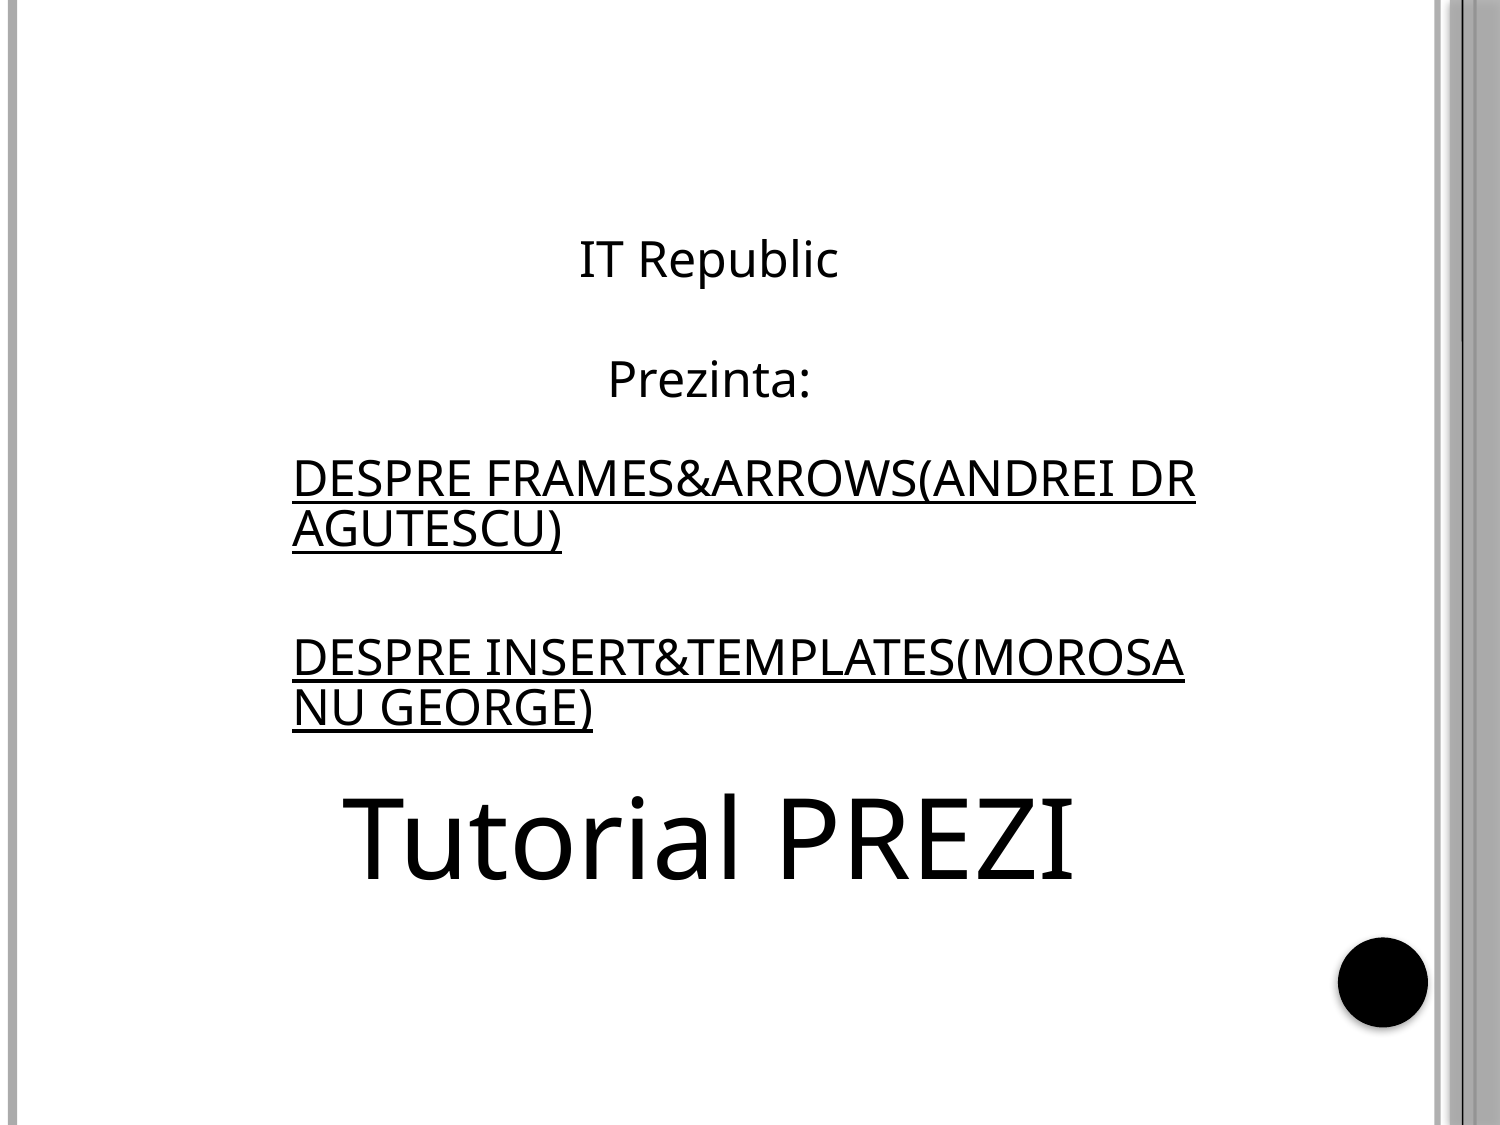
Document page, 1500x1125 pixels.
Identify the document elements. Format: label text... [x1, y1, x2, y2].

text_box IT Republic Prezinta: Tutorial PREZI [123, 219, 1296, 910]
text_box DESPRE FRAMES&ARROWS(ANDREI DRAGUTESCU) DESPRE INSERT&TEMPLATES(MOROSANU GEORGE) [277, 439, 1227, 711]
